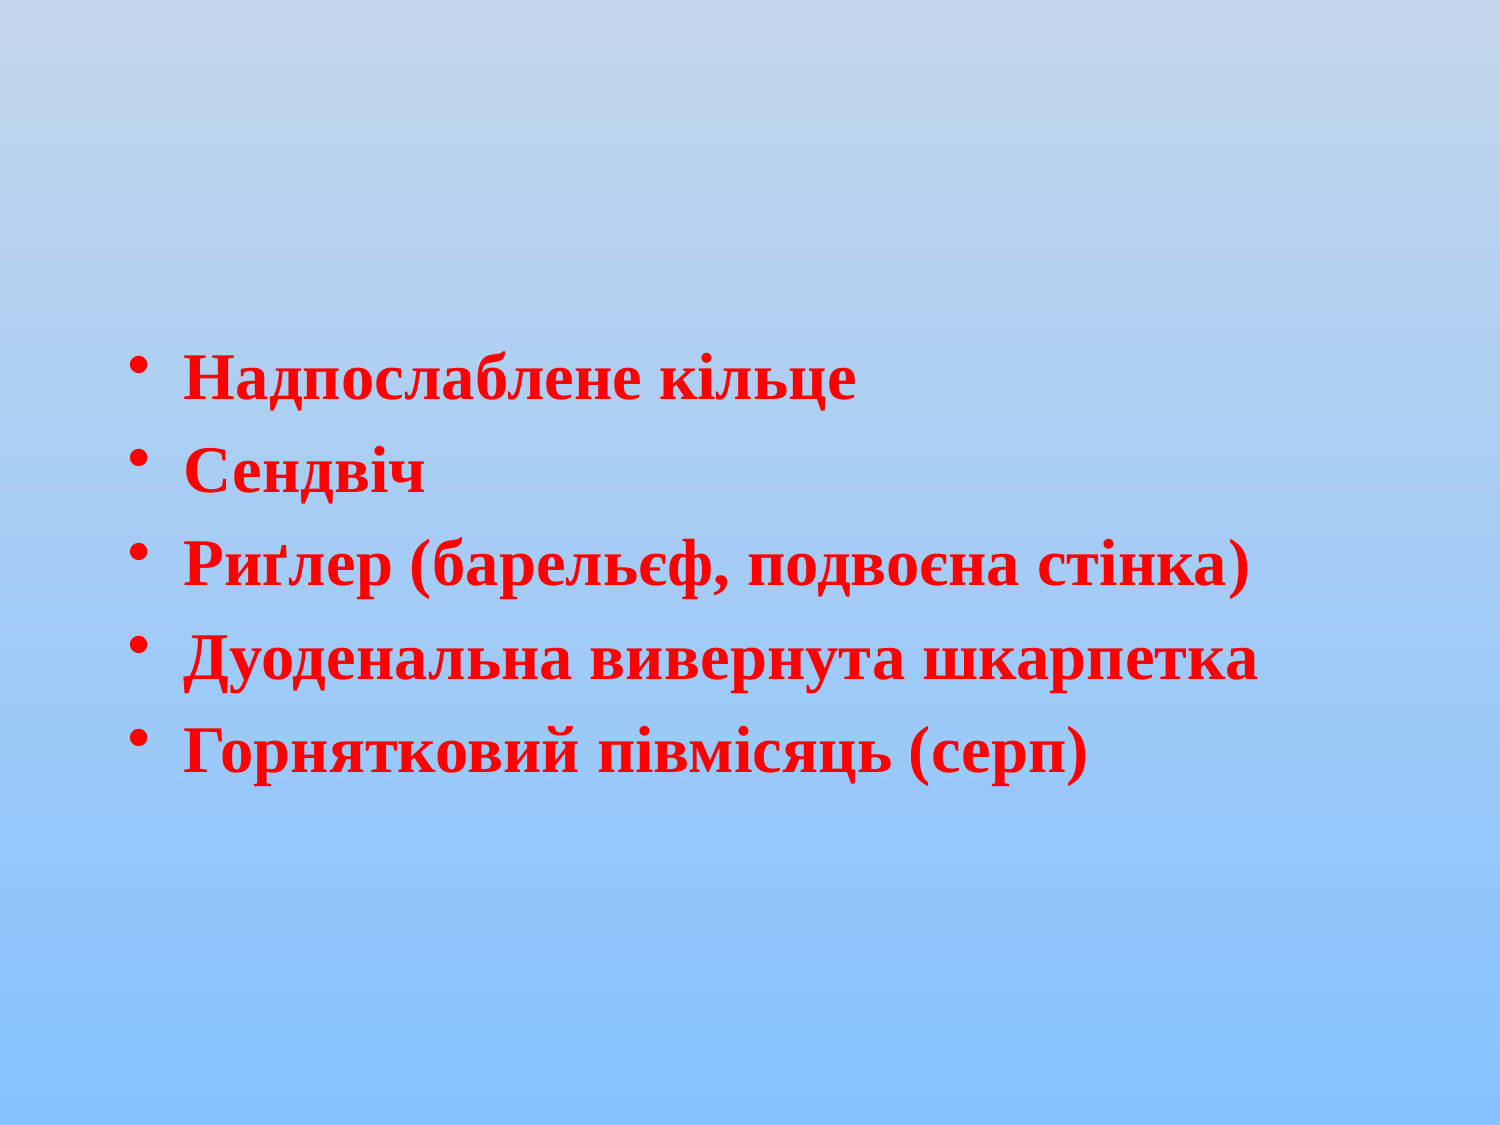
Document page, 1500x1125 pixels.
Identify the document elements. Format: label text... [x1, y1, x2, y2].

list Надпослаблене кільце Сендвіч Риґлер (барельєф, подвоєна стінка) Дуоденальна вивернута шкарпетка Горнятковий півмісяць (серп) [112, 324, 1388, 1001]
